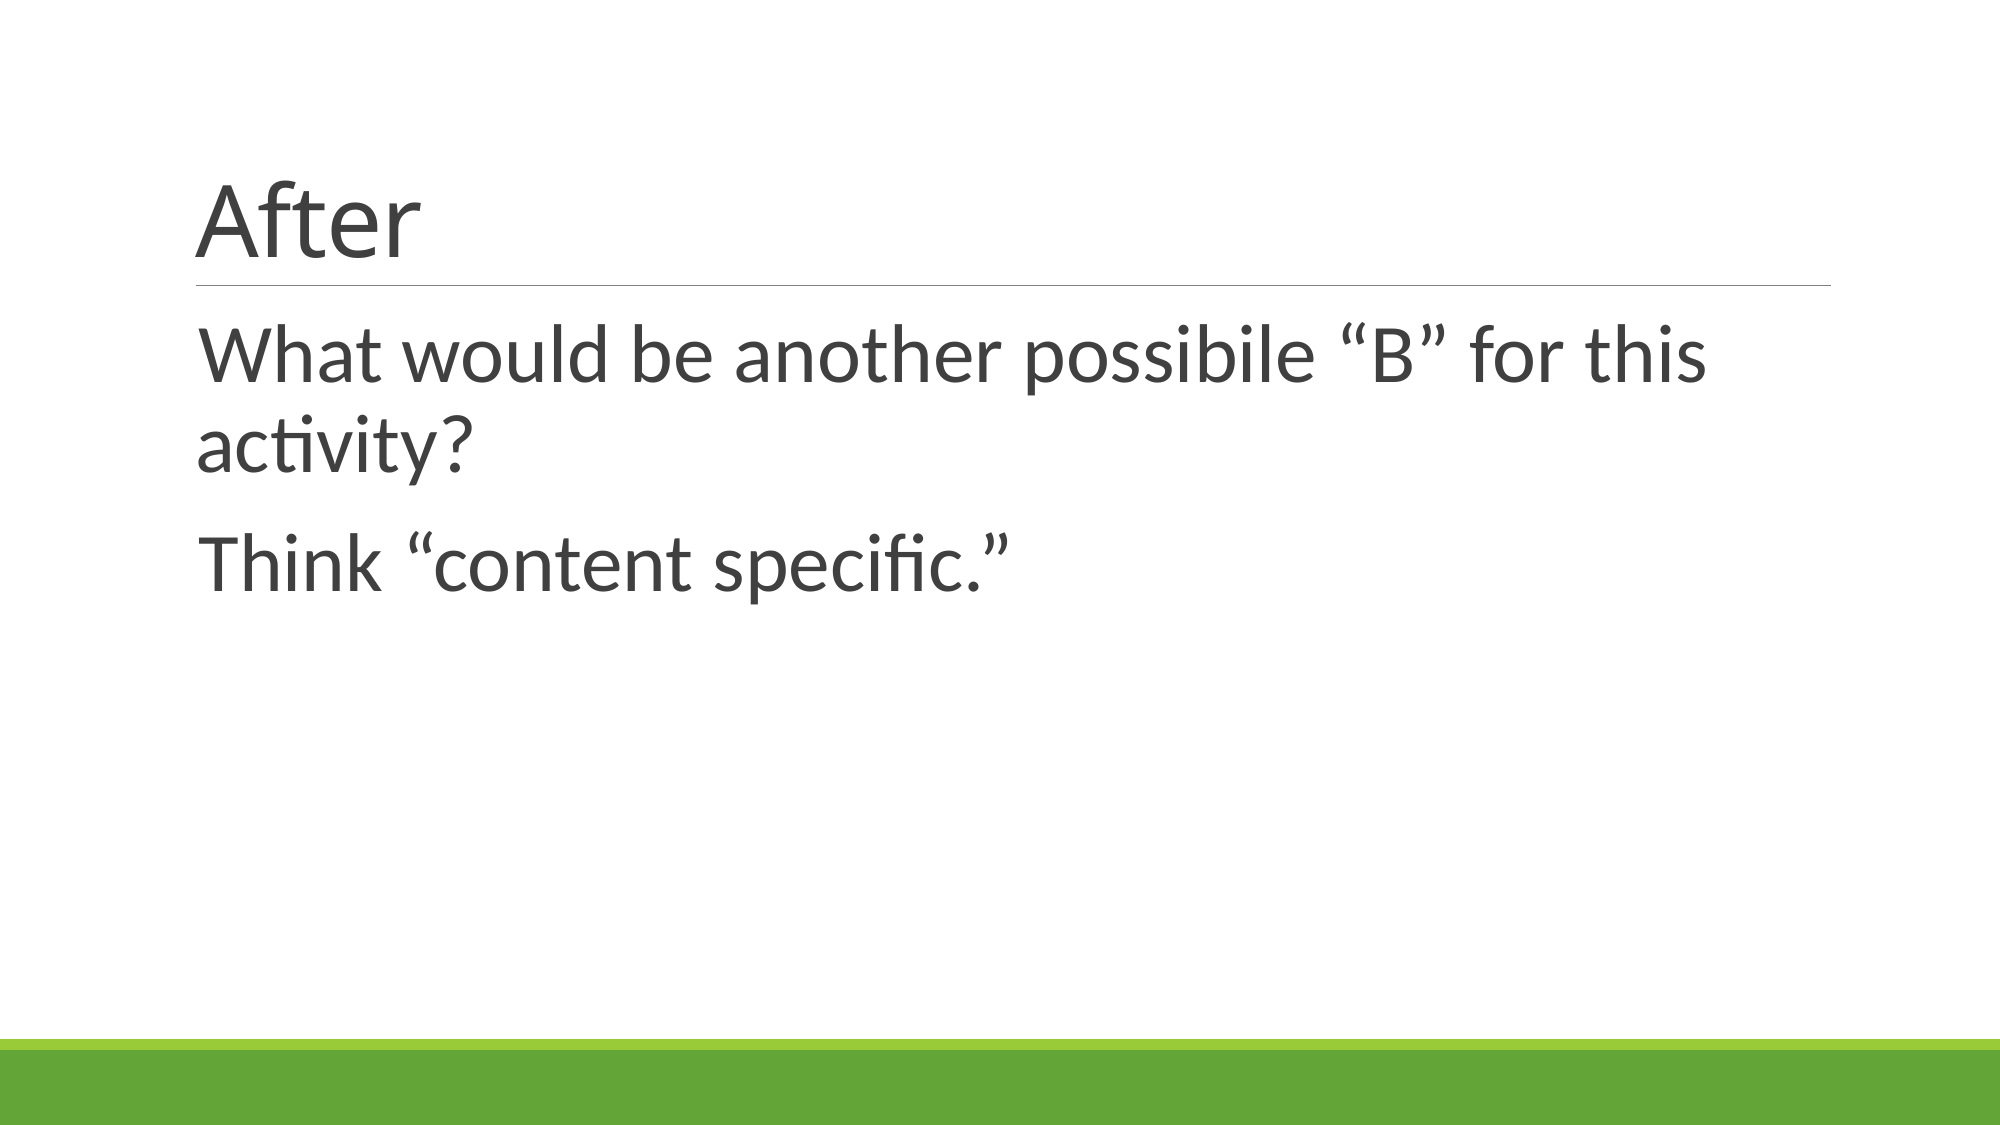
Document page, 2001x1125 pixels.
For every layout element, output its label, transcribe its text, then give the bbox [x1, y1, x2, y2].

title After [180, 47, 1830, 285]
list What would be another possibile “B” for this activity? Think “content specific.” [180, 302, 1830, 963]
